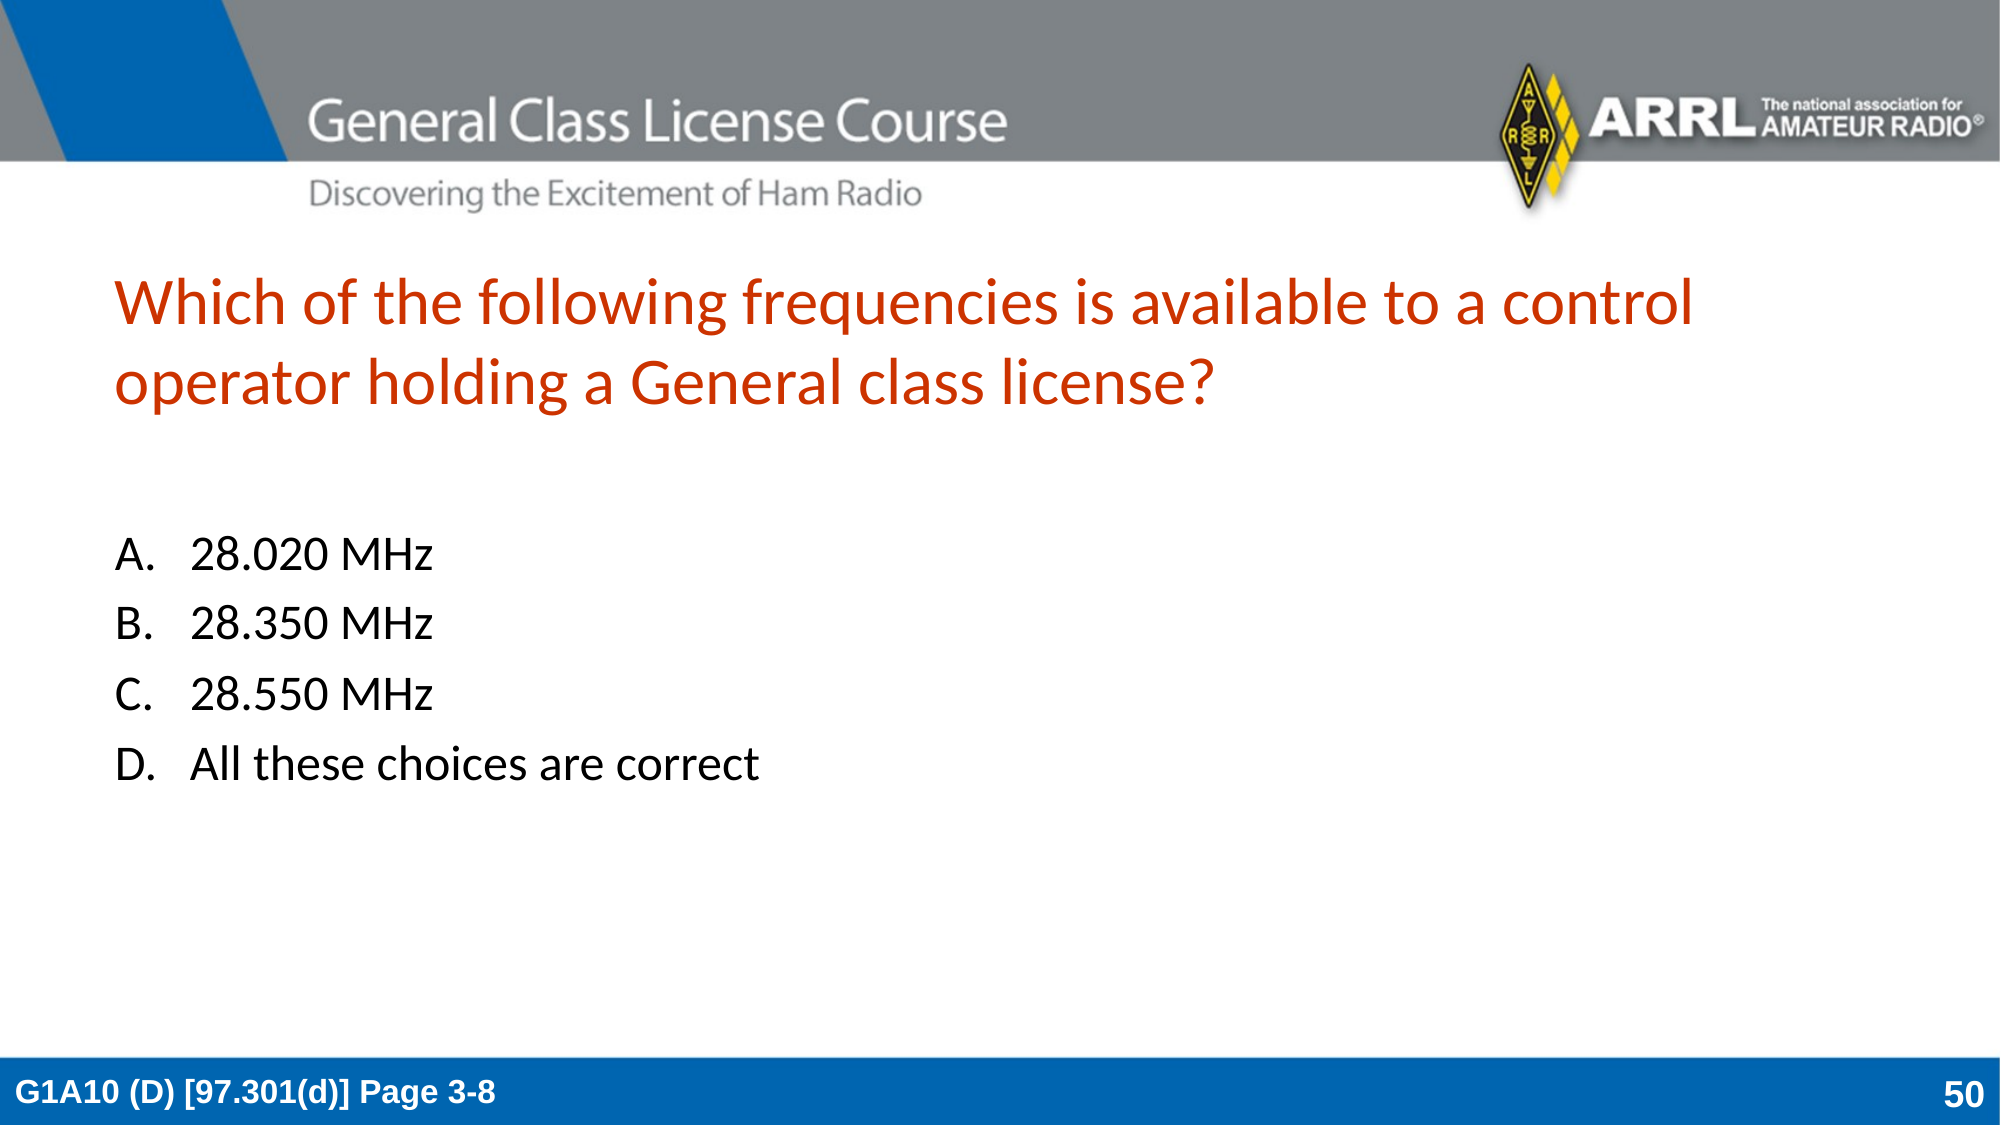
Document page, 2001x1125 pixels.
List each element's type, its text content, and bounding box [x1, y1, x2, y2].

title Which of the following frequencies is available to a control operator holding a General class license? [99, 249, 1900, 388]
picture [0, 0, 2001, 1125]
text_box 50 [1875, 1062, 2000, 1123]
list 28.020 MHz 28.350 MHz 28.550 MHz All these choices are correct [99, 512, 1900, 1005]
text_box G1A10 (D) [97.301(d)] Page 3-8 [0, 1062, 1313, 1118]
